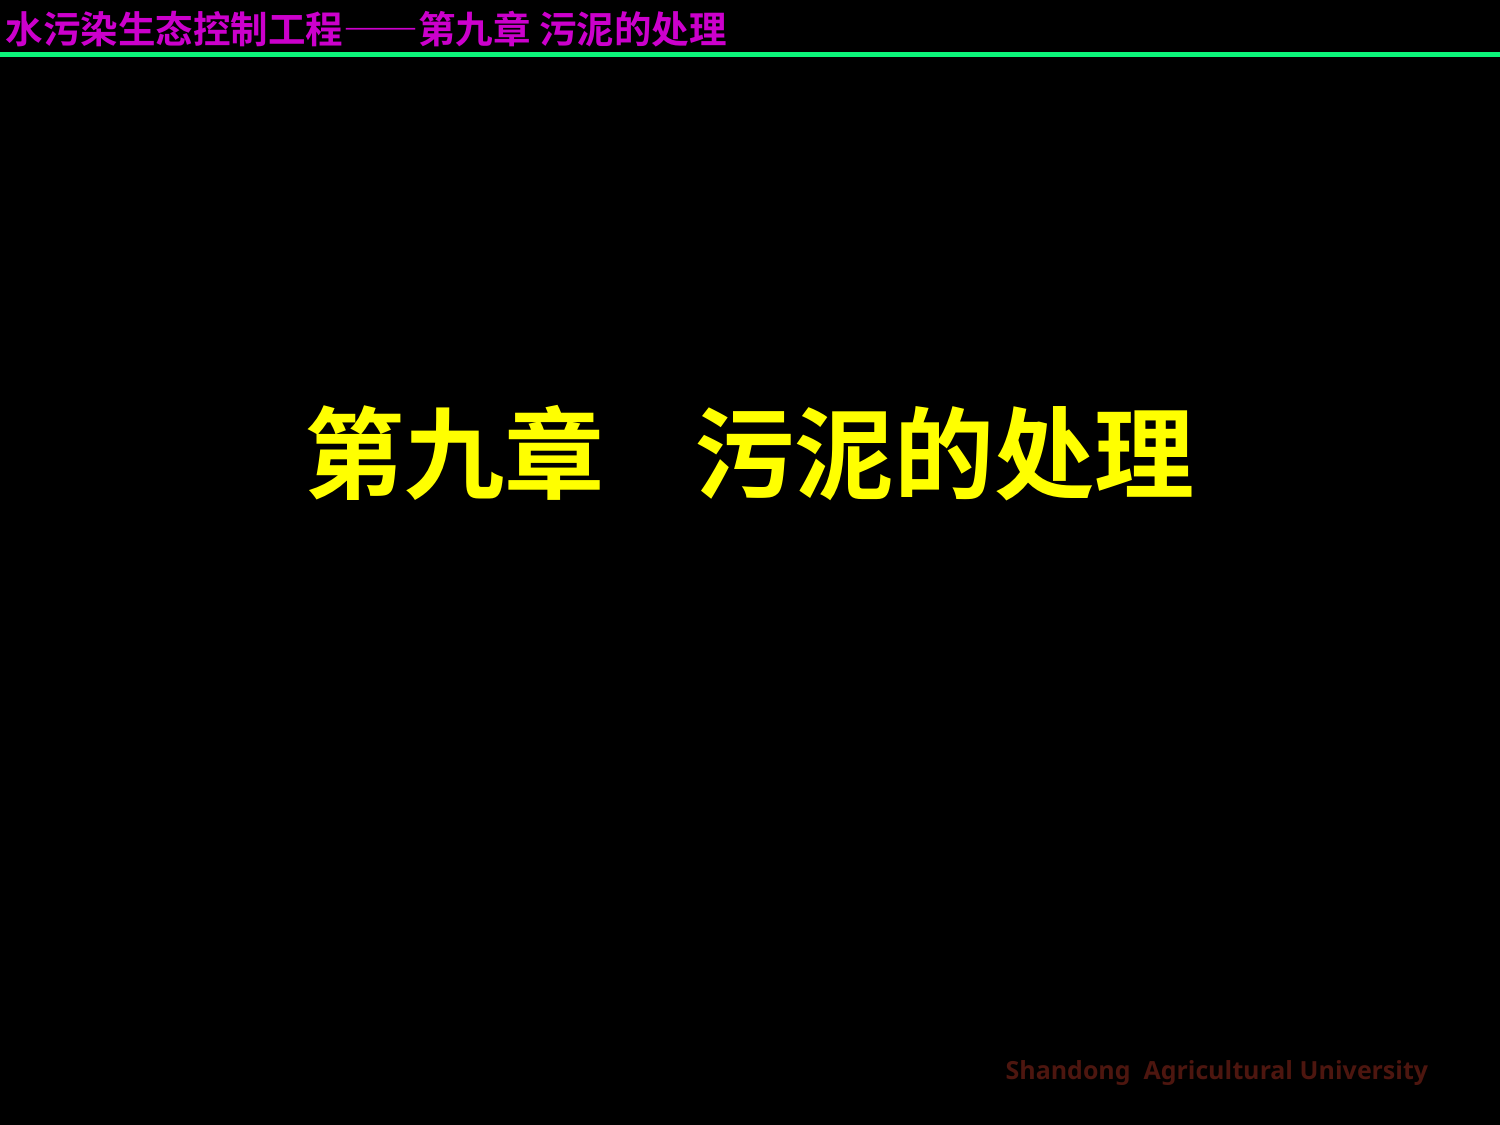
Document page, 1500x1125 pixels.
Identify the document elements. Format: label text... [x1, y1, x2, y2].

title 第九章 污泥的处理 [24, 326, 1475, 577]
